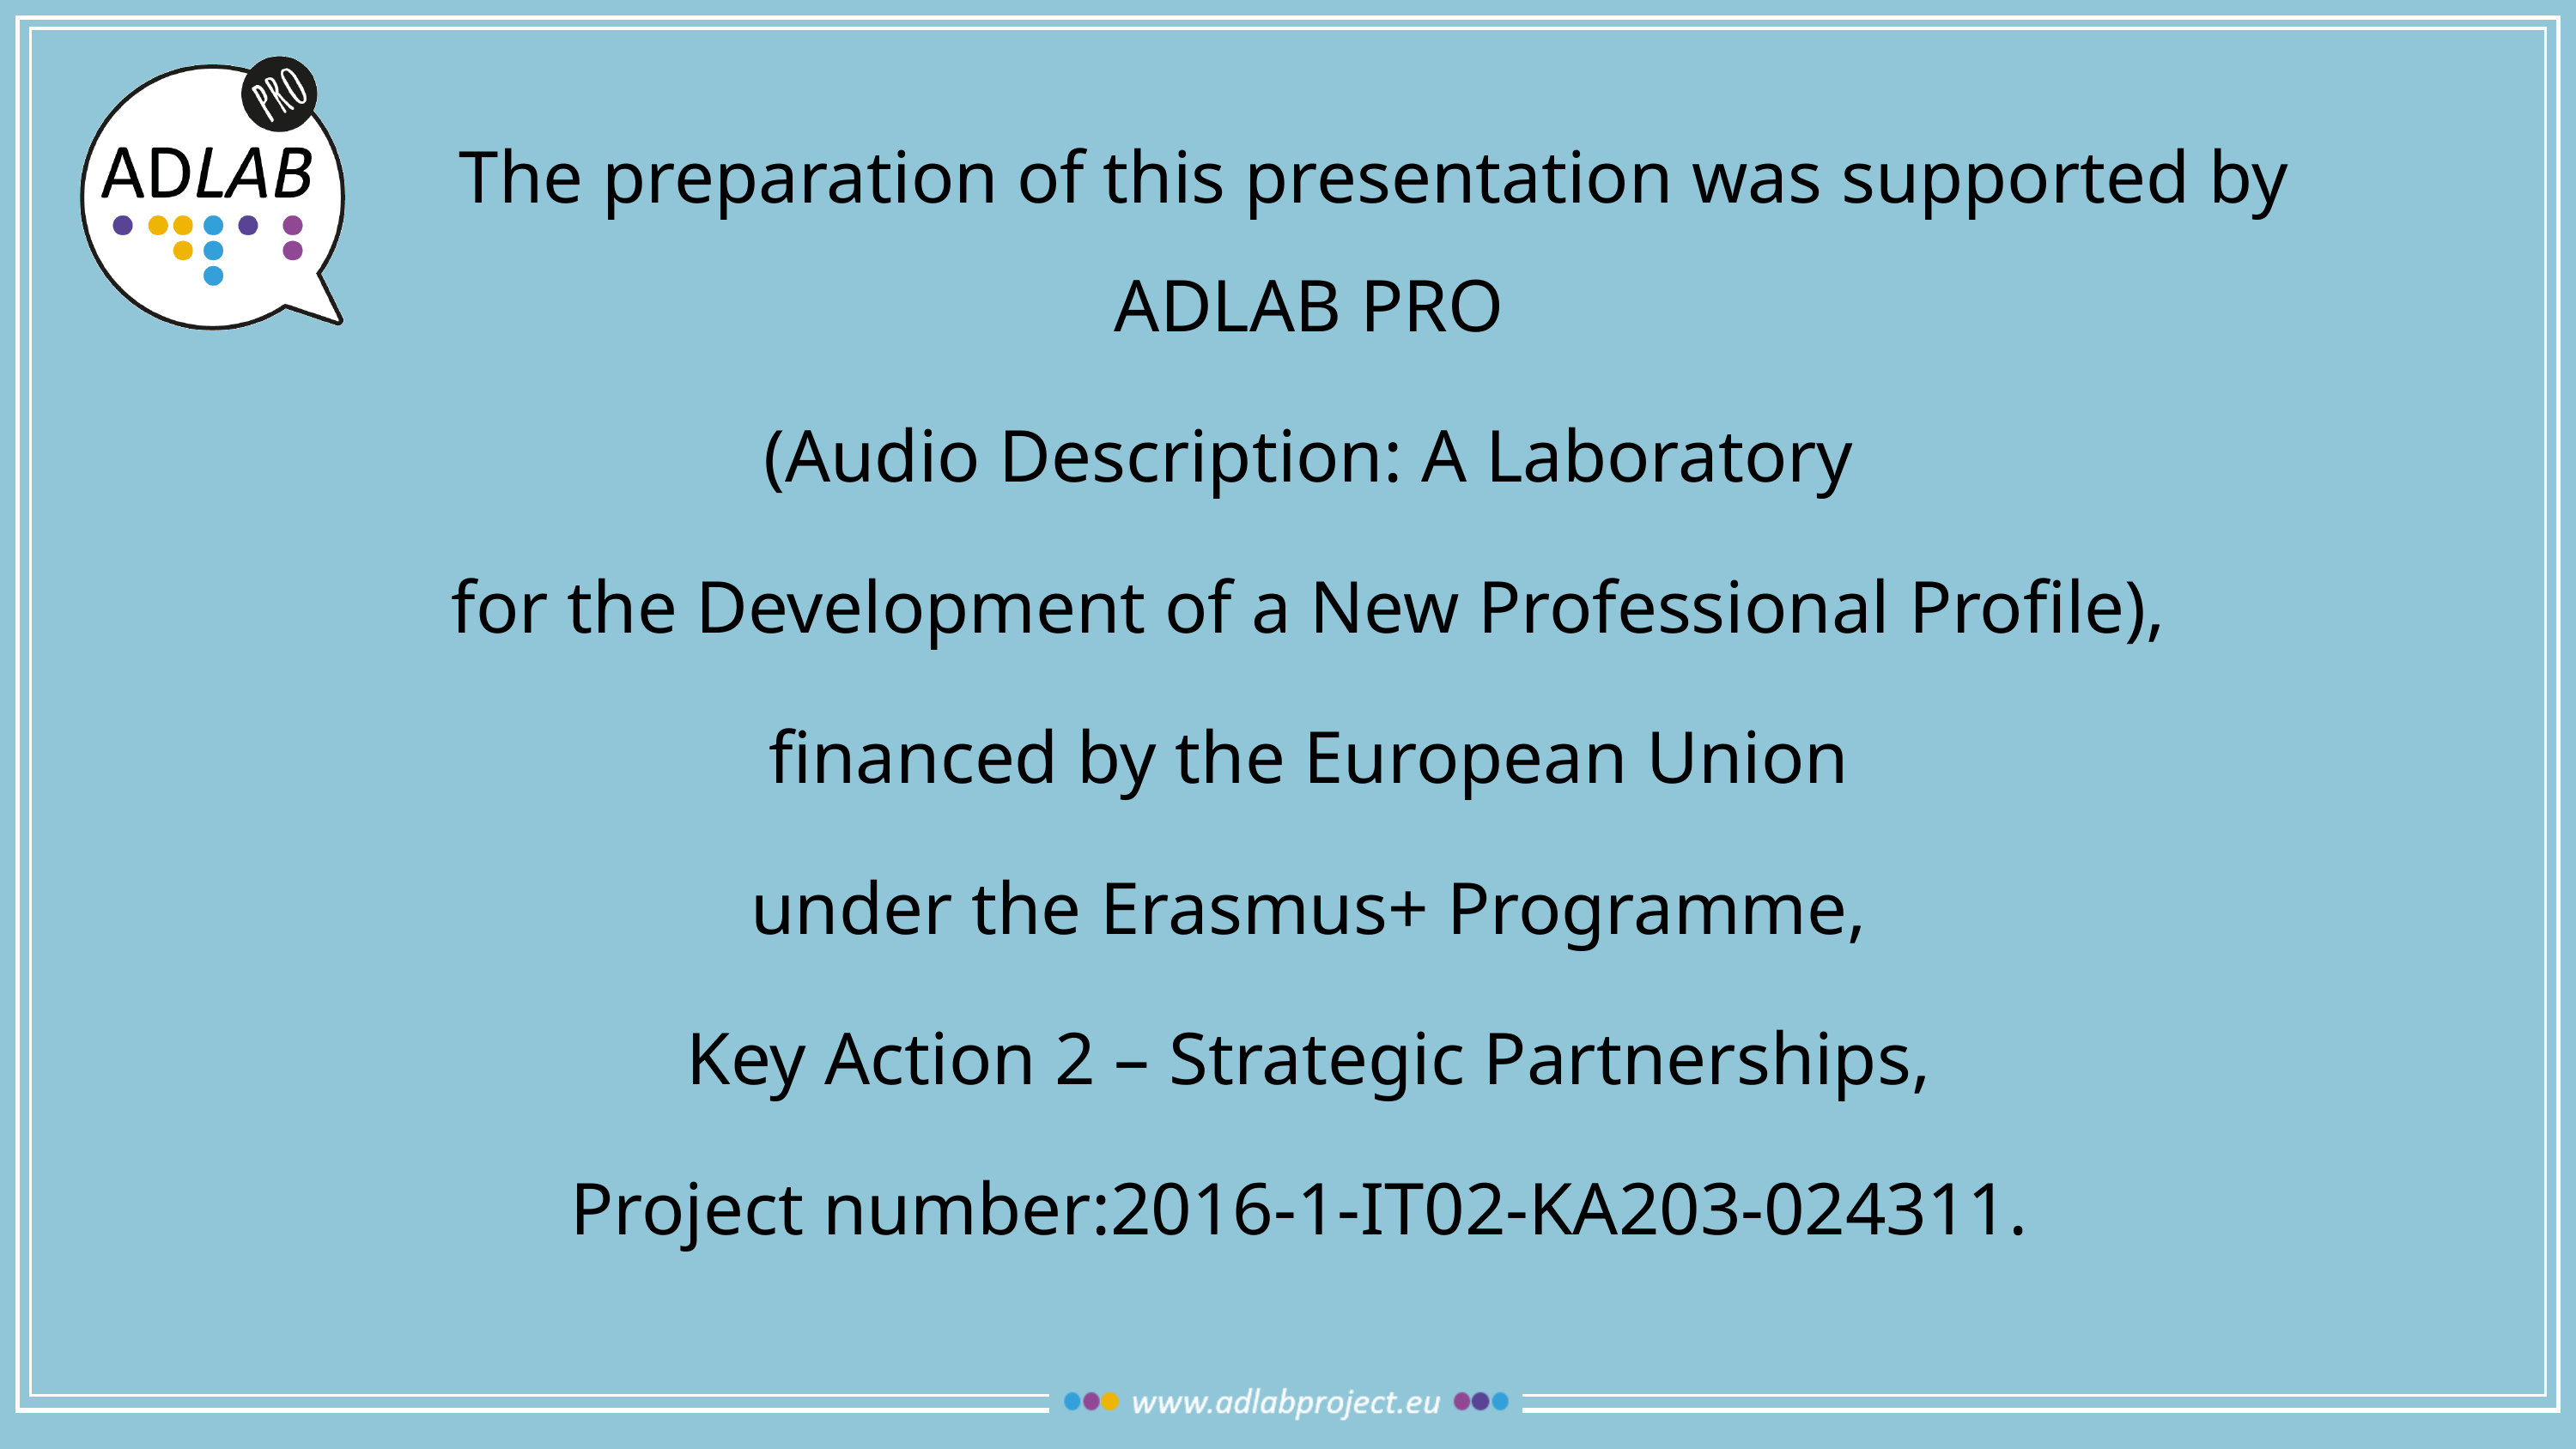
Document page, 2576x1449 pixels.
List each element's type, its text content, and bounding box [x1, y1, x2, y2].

list The preparation of this presentation was supported by ADLAB PRO (Audio Description: A Laboratory for the Development of a New Professional Profile), financed by the European Union under the Erasmus+ Programme, Key Action 2 – Strategic Partnerships, Project number:2016-1-IT02-KA203-024311. [269, 82, 2349, 1298]
picture [1049, 1379, 1522, 1430]
picture [72, 49, 353, 330]
